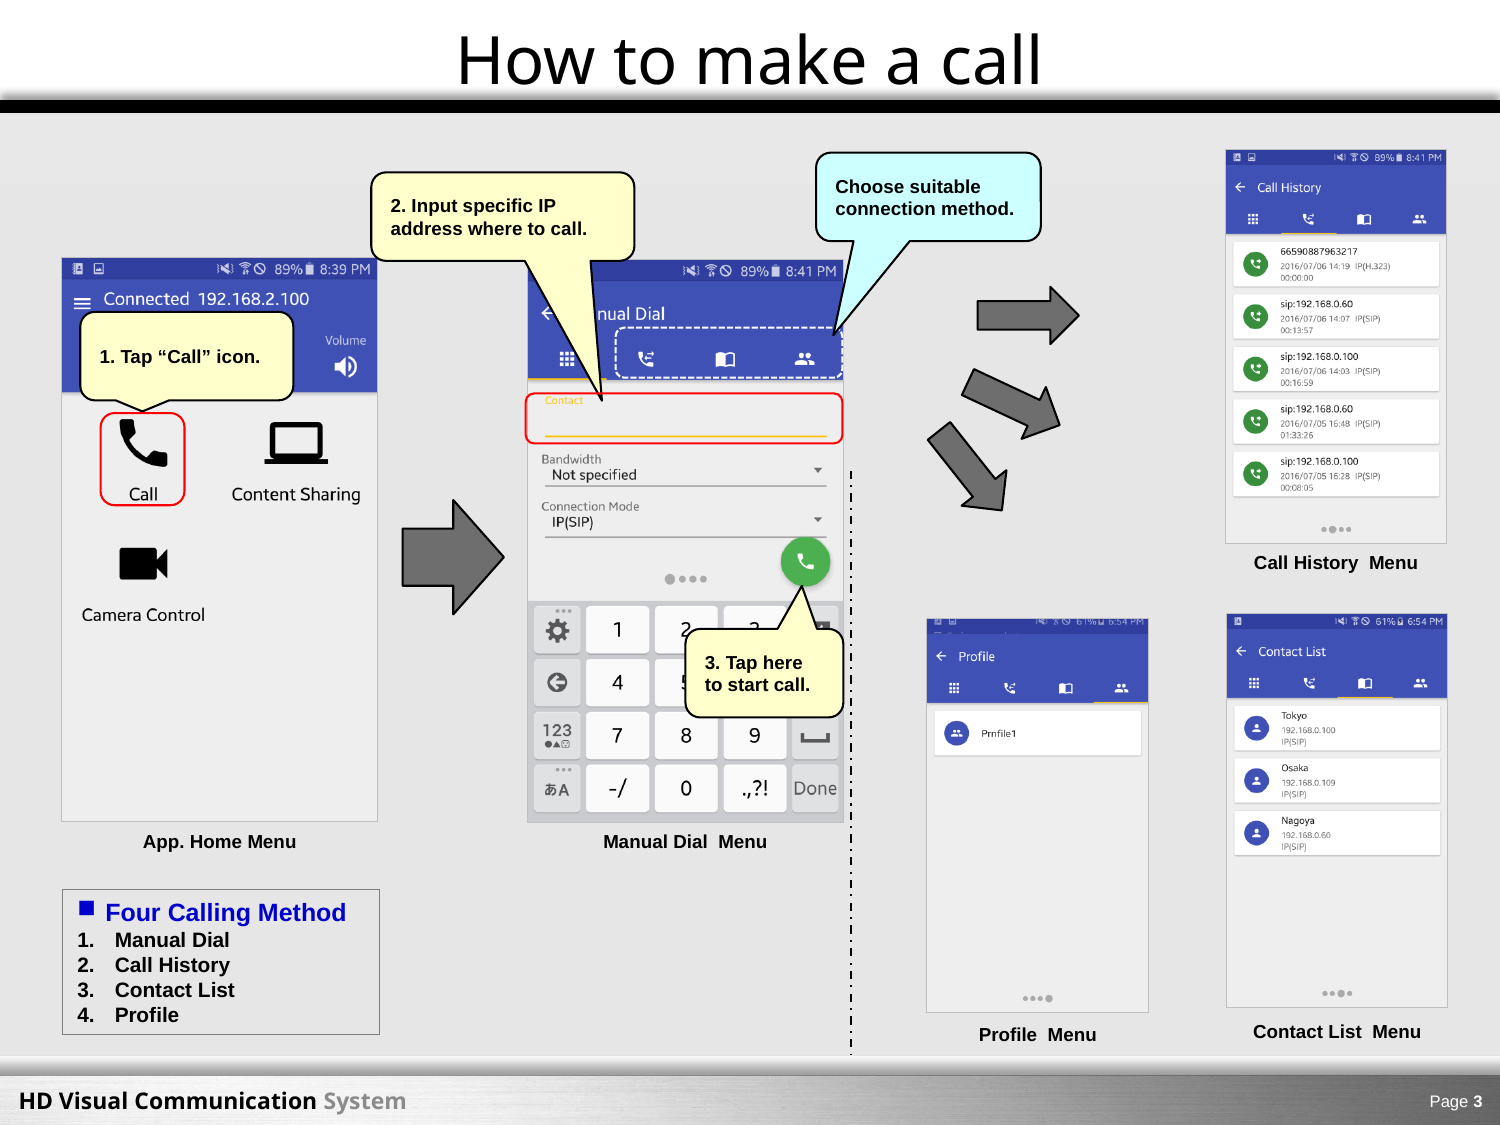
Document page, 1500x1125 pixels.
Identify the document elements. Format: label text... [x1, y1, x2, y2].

text_box 2. Input specific IP address where to call. [371, 172, 635, 261]
title How to make a call [0, 8, 1500, 107]
text_box [402, 499, 504, 615]
text_box Contact List Menu [1226, 1015, 1448, 1050]
picture [60, 257, 379, 822]
text_box [977, 286, 1079, 345]
text_box App. Home Menu [61, 829, 378, 860]
picture [926, 618, 1149, 1013]
text_box Page 2 [1322, 1083, 1498, 1125]
text_box Call History Menu [1224, 551, 1447, 581]
text_box Manual Dial Menu [527, 832, 844, 860]
picture [0, 1076, 1500, 1125]
text_box [927, 422, 1007, 511]
text_box Four Calling Method Manual Dial Call History Contact List Profile [62, 889, 380, 1035]
text_box Profile Menu [926, 1019, 1149, 1053]
text_box [961, 369, 1060, 439]
text_box Choose suitable connection method. [816, 152, 1041, 316]
picture [1224, 149, 1447, 545]
picture [526, 258, 844, 823]
picture [1226, 612, 1449, 1008]
